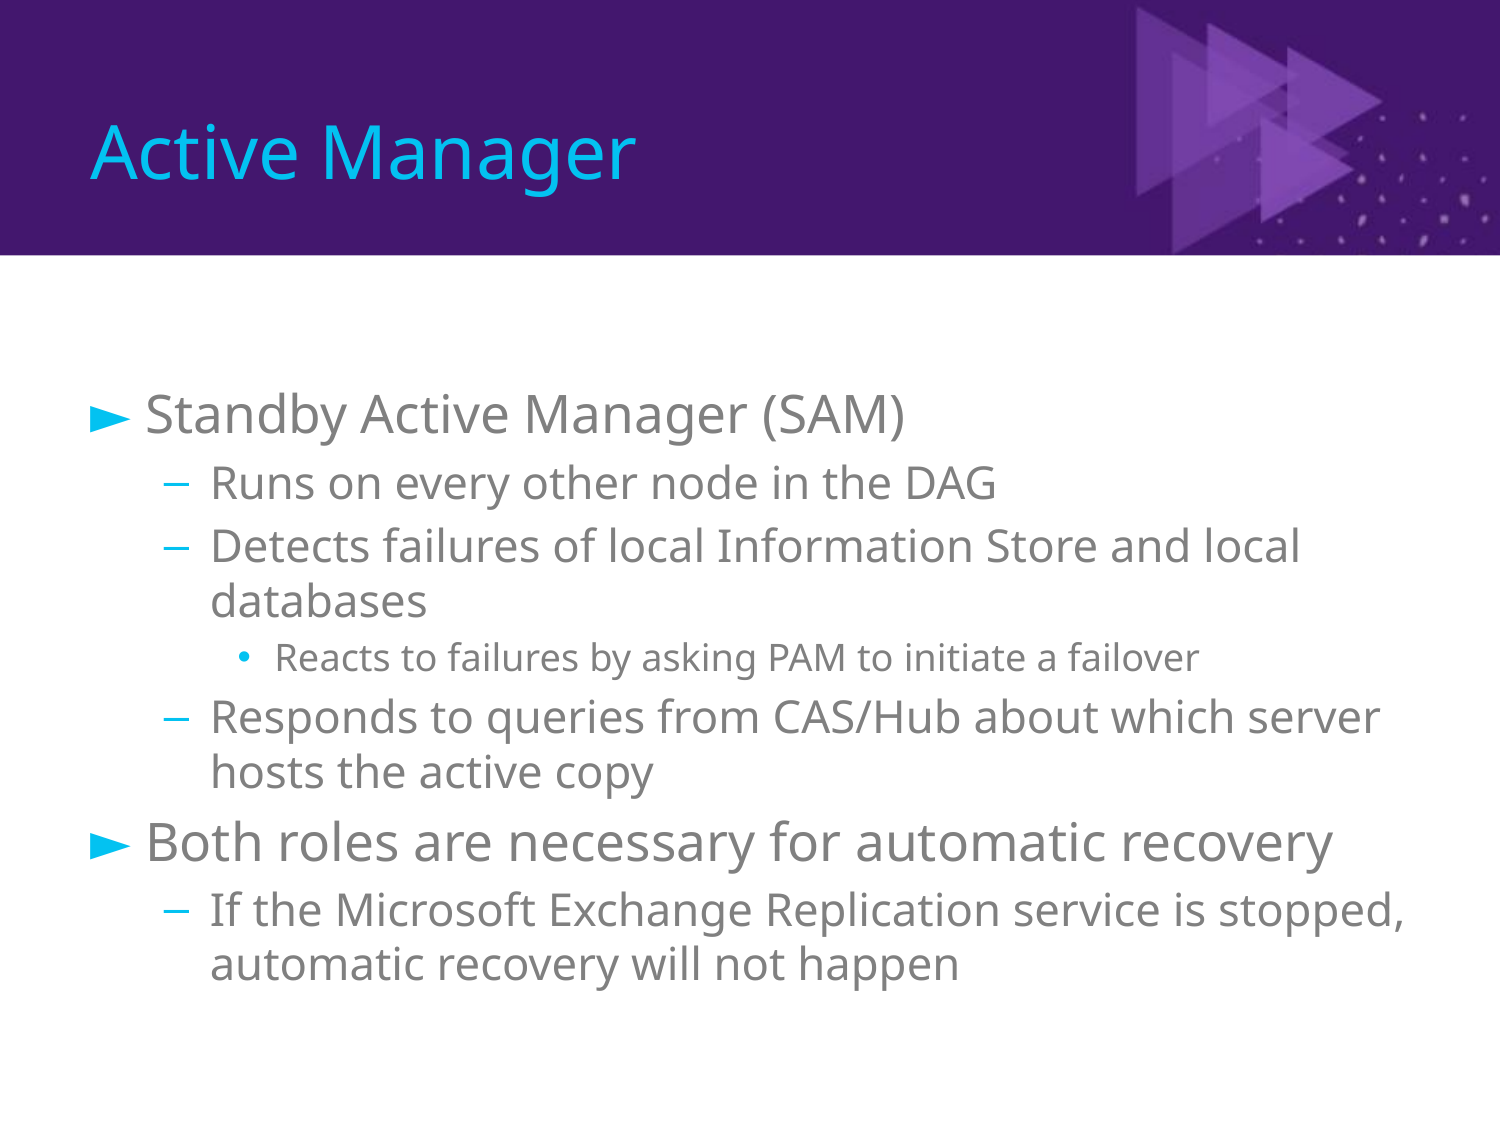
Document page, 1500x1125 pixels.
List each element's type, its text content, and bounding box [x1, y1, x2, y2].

title Active Manager [75, 56, 1425, 244]
list Standby Active Manager (SAM) Runs on every other node in the DAG Detects failures of local Information Store and local databases Reacts to failures by asking PAM to initiate a failover Responds to queries from CAS/Hub about which server hosts the active copy Both roles are necessary for automatic recovery If the Microsoft Exchange Replication service is stopped, automatic recovery will not happen [75, 373, 1425, 1005]
picture [0, 0, 1500, 255]
